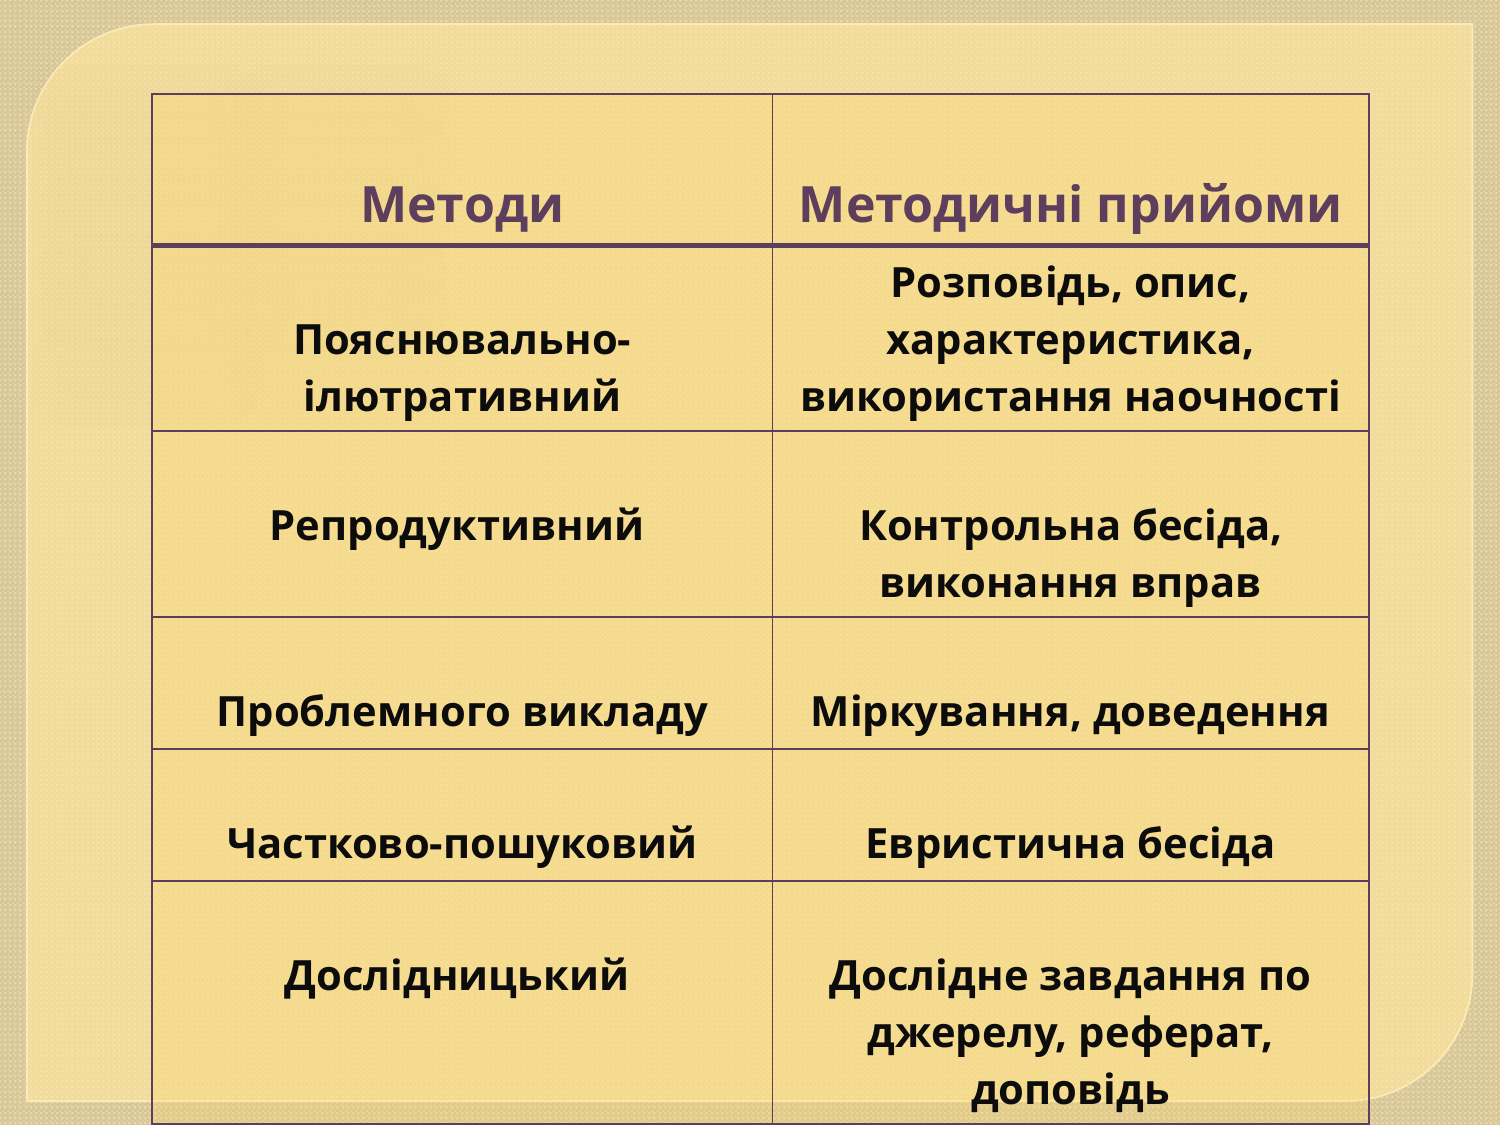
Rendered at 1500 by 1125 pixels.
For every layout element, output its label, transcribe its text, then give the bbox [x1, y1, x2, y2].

table_cell Розповідь, опис, характеристика, використання наочності [773, 248, 1368, 430]
table_cell Евристична бесіда [773, 750, 1368, 880]
table_cell Дослідницький [153, 882, 772, 1123]
table_cell Репродуктивний [153, 432, 772, 616]
table_cell Контрольна бесіда, виконання вправ [773, 432, 1368, 616]
table_cell Проблемного викладу [153, 618, 772, 748]
table_cell Пояснювально-ілютративний [153, 248, 772, 430]
table_cell Частково-пошуковий [153, 750, 772, 880]
table_cell Дослідне завдання по джерелу, реферат, доповідь [773, 882, 1368, 1123]
table_header Методичні прийоми [773, 95, 1368, 243]
table_header Методи [153, 95, 772, 243]
table_cell Міркування, доведення [773, 618, 1368, 748]
